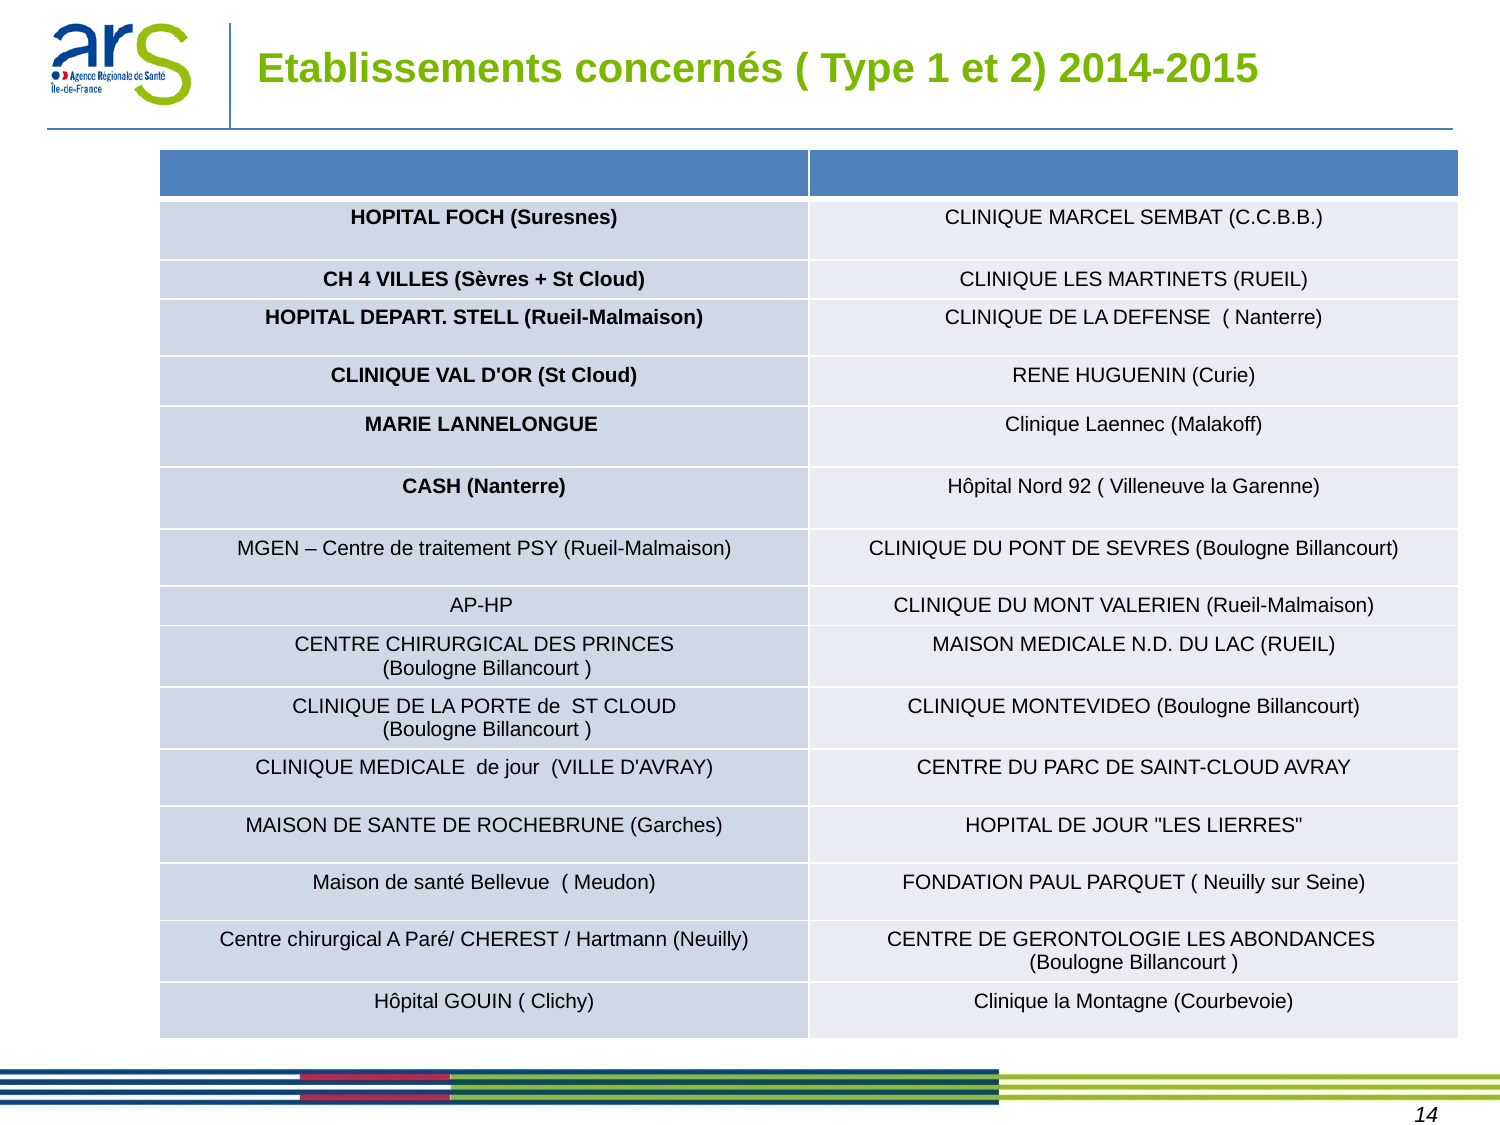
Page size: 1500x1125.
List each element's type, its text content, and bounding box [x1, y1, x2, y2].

table_cell CENTRE CHIRURGICAL DES PRINCES (Boulogne Billancourt ) [160, 626, 808, 686]
table_cell CLINIQUE DE LA DEFENSE ( Nanterre) [810, 300, 1458, 355]
table_cell HOPITAL DE JOUR "LES LIERRES" [810, 807, 1458, 862]
table_cell HOPITAL FOCH (Suresnes) [160, 202, 808, 259]
table_cell AP-HP [160, 587, 808, 625]
table_cell CLINIQUE LES MARTINETS (RUEIL) [810, 261, 1458, 298]
picture [1429, 1110, 1435, 1117]
table_cell CH 4 VILLES (Sèvres + St Cloud) [160, 261, 808, 298]
table_cell Clinique la Montagne (Courbevoie) [810, 983, 1458, 1038]
picture [35, 23, 198, 106]
table_cell CLINIQUE DU MONT VALERIEN (Rueil-Malmaison) [810, 587, 1458, 625]
table_cell FONDATION PAUL PARQUET ( Neuilly sur Seine) [810, 864, 1458, 920]
table_cell CENTRE DE GERONTOLOGIE LES ABONDANCES (Boulogne Billancourt ) [810, 921, 1458, 981]
table_cell CLINIQUE MONTEVIDEO (Boulogne Billancourt) [810, 688, 1458, 748]
title Etablissements concernés ( Type 1 et 2) 2014-2015 [241, 18, 1426, 114]
table_cell Centre chirurgical A Paré/ CHEREST / Hartmann (Neuilly) [160, 921, 808, 981]
table_cell MAISON MEDICALE N.D. DU LAC (RUEIL) [810, 626, 1458, 686]
table_cell CASH (Nanterre) [160, 468, 808, 528]
table_cell Hôpital Nord 92 ( Villeneuve la Garenne) [810, 468, 1458, 528]
table_cell MARIE LANNELONGUE [160, 407, 808, 466]
table_cell CLINIQUE VAL D'OR (St Cloud) [160, 357, 808, 405]
table_cell MGEN – Centre de traitement PSY (Rueil-Malmaison) [160, 530, 808, 585]
table_cell CLINIQUE DU PONT DE SEVRES (Boulogne Billancourt) [810, 530, 1458, 585]
table_cell CLINIQUE DE LA PORTE de ST CLOUD (Boulogne Billancourt ) [160, 688, 808, 748]
table_cell HOPITAL DEPART. STELL (Rueil-Malmaison) [160, 300, 808, 355]
table_cell CLINIQUE MEDICALE de jour (VILLE D'AVRAY) [160, 750, 808, 805]
table_cell MAISON DE SANTE DE ROCHEBRUNE (Garches) [160, 807, 808, 862]
table_header [160, 150, 808, 196]
table_cell Maison de santé Bellevue ( Meudon) [160, 864, 808, 920]
table_header [810, 150, 1458, 196]
picture [0, 1055, 1500, 1118]
table_cell RENE HUGUENIN (Curie) [810, 357, 1458, 405]
table_cell Hôpital GOUIN ( Clichy) [160, 983, 808, 1038]
table_cell CENTRE DU PARC DE SAINT-CLOUD AVRAY [810, 750, 1458, 805]
table_cell Clinique Laennec (Malakoff) [810, 407, 1458, 466]
table_cell CLINIQUE MARCEL SEMBAT (C.C.B.B.) [810, 202, 1458, 259]
